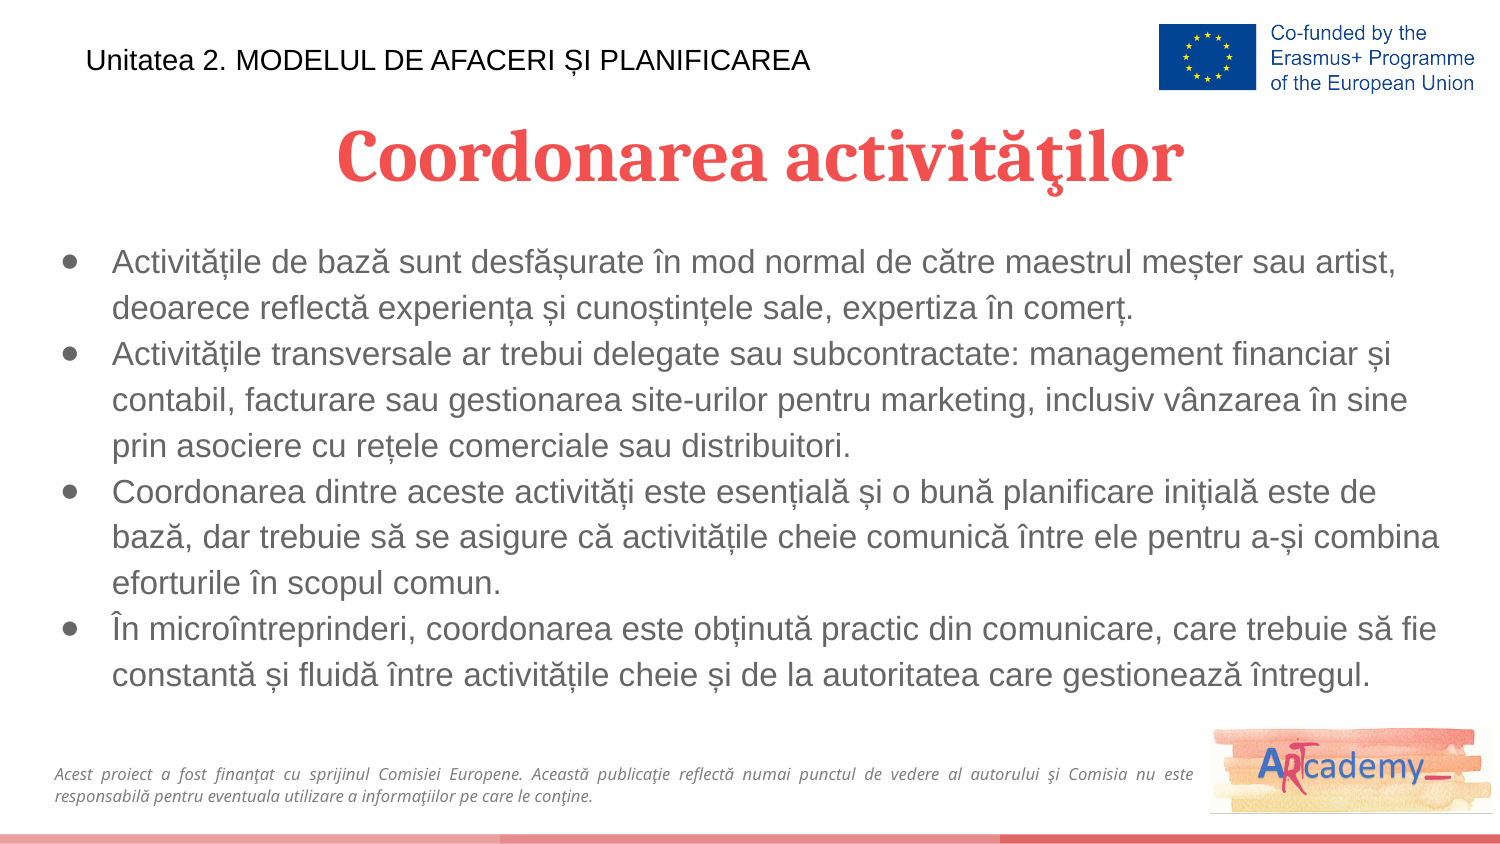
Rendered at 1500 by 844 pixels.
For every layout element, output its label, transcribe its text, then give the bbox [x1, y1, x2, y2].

title Coordonarea activităţilor [70, 107, 1452, 212]
list Activitățile de bază sunt desfășurate în mod normal de către maestrul meșter sau artist, deoarece reflectă experiența și cunoștințele sale, expertiza în comerț. Activitățile transversale ar trebui delegate sau subcontractate: management financiar și contabil, facturare sau gestionarea site-urilor pentru marketing, inclusiv vânzarea în sine prin asociere cu rețele comerciale sau distribuitori. Coordonarea dintre aceste activități este esențială și o bună planificare inițială este de bază, dar trebuie să se asigure că activitățile cheie comunică între ele pentru a-și combina eforturile în scopul comun. În microîntreprinderi, coordonarea este obținută practic din comunicare, care trebuie să fie constantă și fluidă între activitățile cheie și de la autoritatea care gestionează întregul. [21, 219, 1479, 732]
text_box Unitatea 2. MODELUL DE AFACERI ȘI PLANIFICAREA [70, 33, 867, 84]
picture [1158, 24, 1474, 94]
text_box Acest proiect a fost finanţat cu sprijinul Comisiei Europene. Această publicaţie reflectă numai punctul de vedere al autorului şi Comisia nu este responsabilă pentru eventuala utilizare a informaţiilor pe care le conţine. [39, 754, 1205, 808]
picture [1210, 709, 1493, 844]
